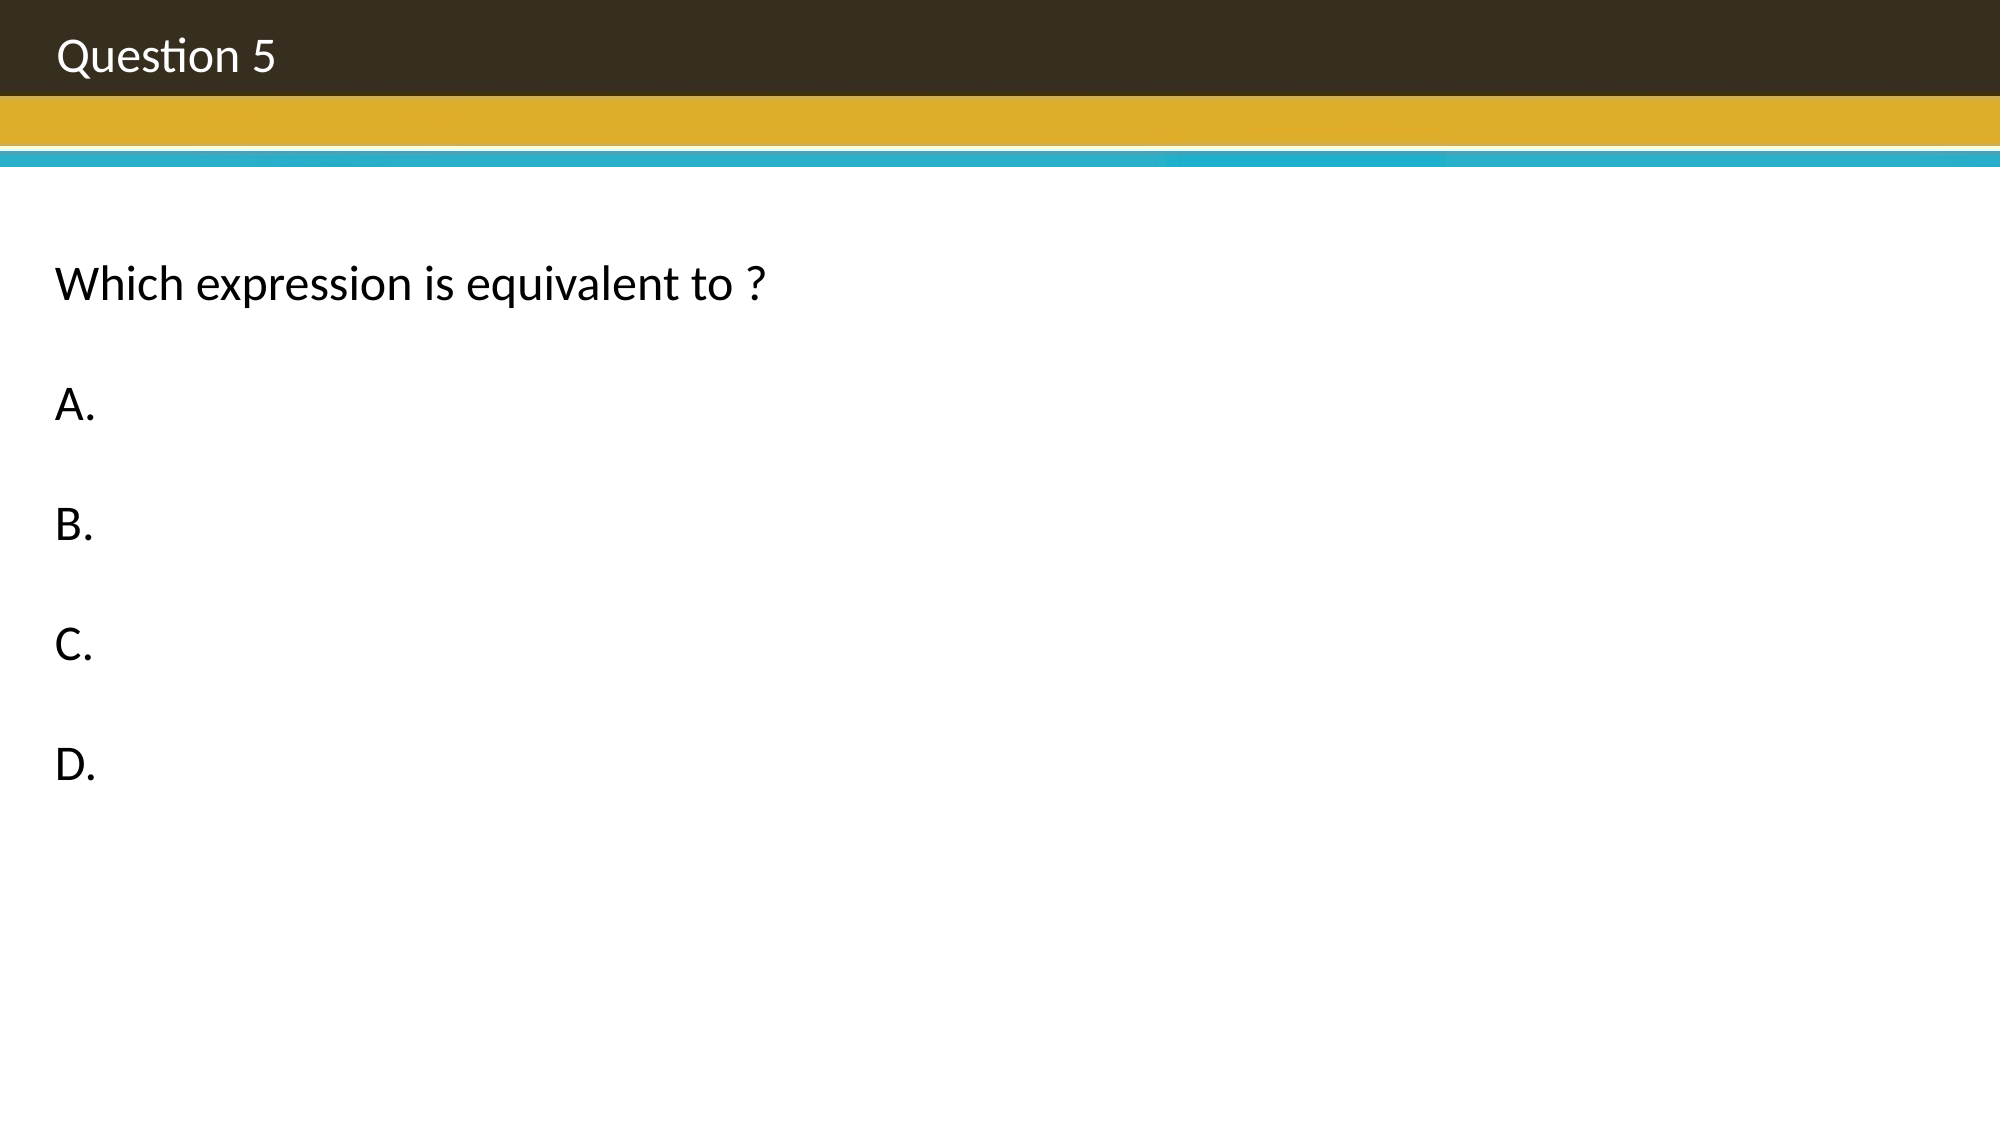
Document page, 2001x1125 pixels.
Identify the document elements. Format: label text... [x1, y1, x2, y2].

picture [0, 0, 2000, 167]
text_box Question 5 [41, 14, 293, 90]
